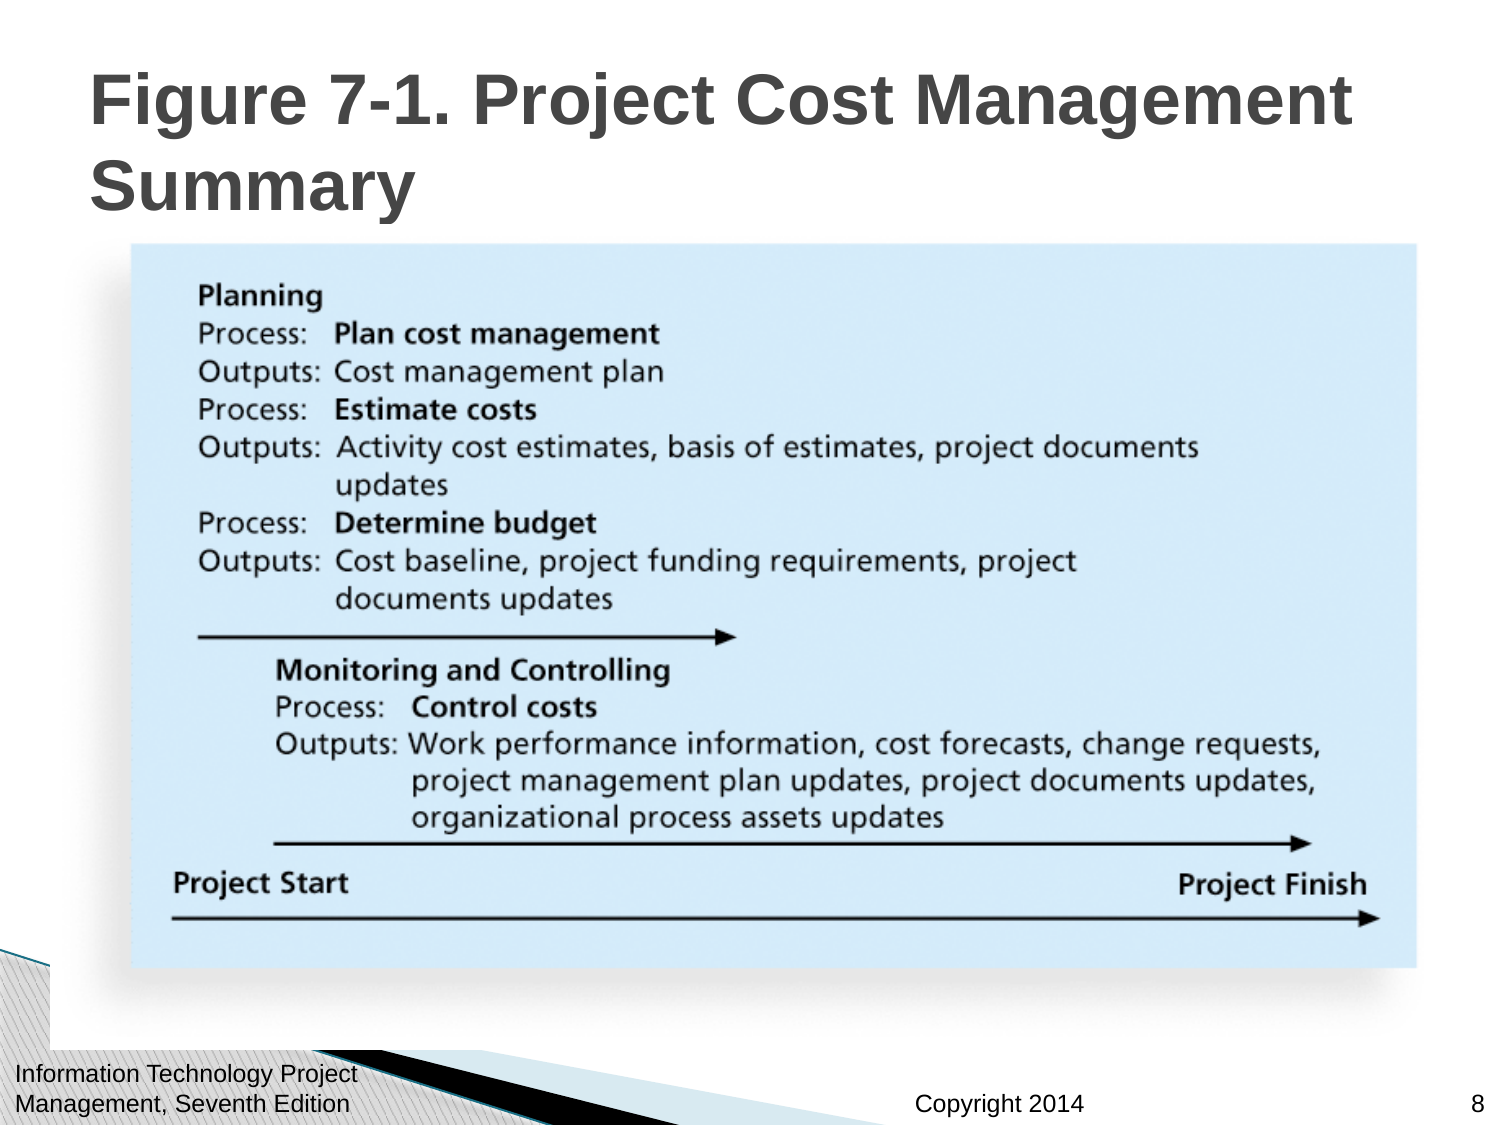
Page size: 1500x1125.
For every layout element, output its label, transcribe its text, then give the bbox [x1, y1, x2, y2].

title Figure 7-1. Project Cost Management Summary [75, 45, 1425, 224]
picture [49, 224, 1438, 1051]
slide_number 8 [1408, 1065, 1500, 1125]
footer Information Technology Project Management, Seventh Edition [0, 1065, 425, 1125]
